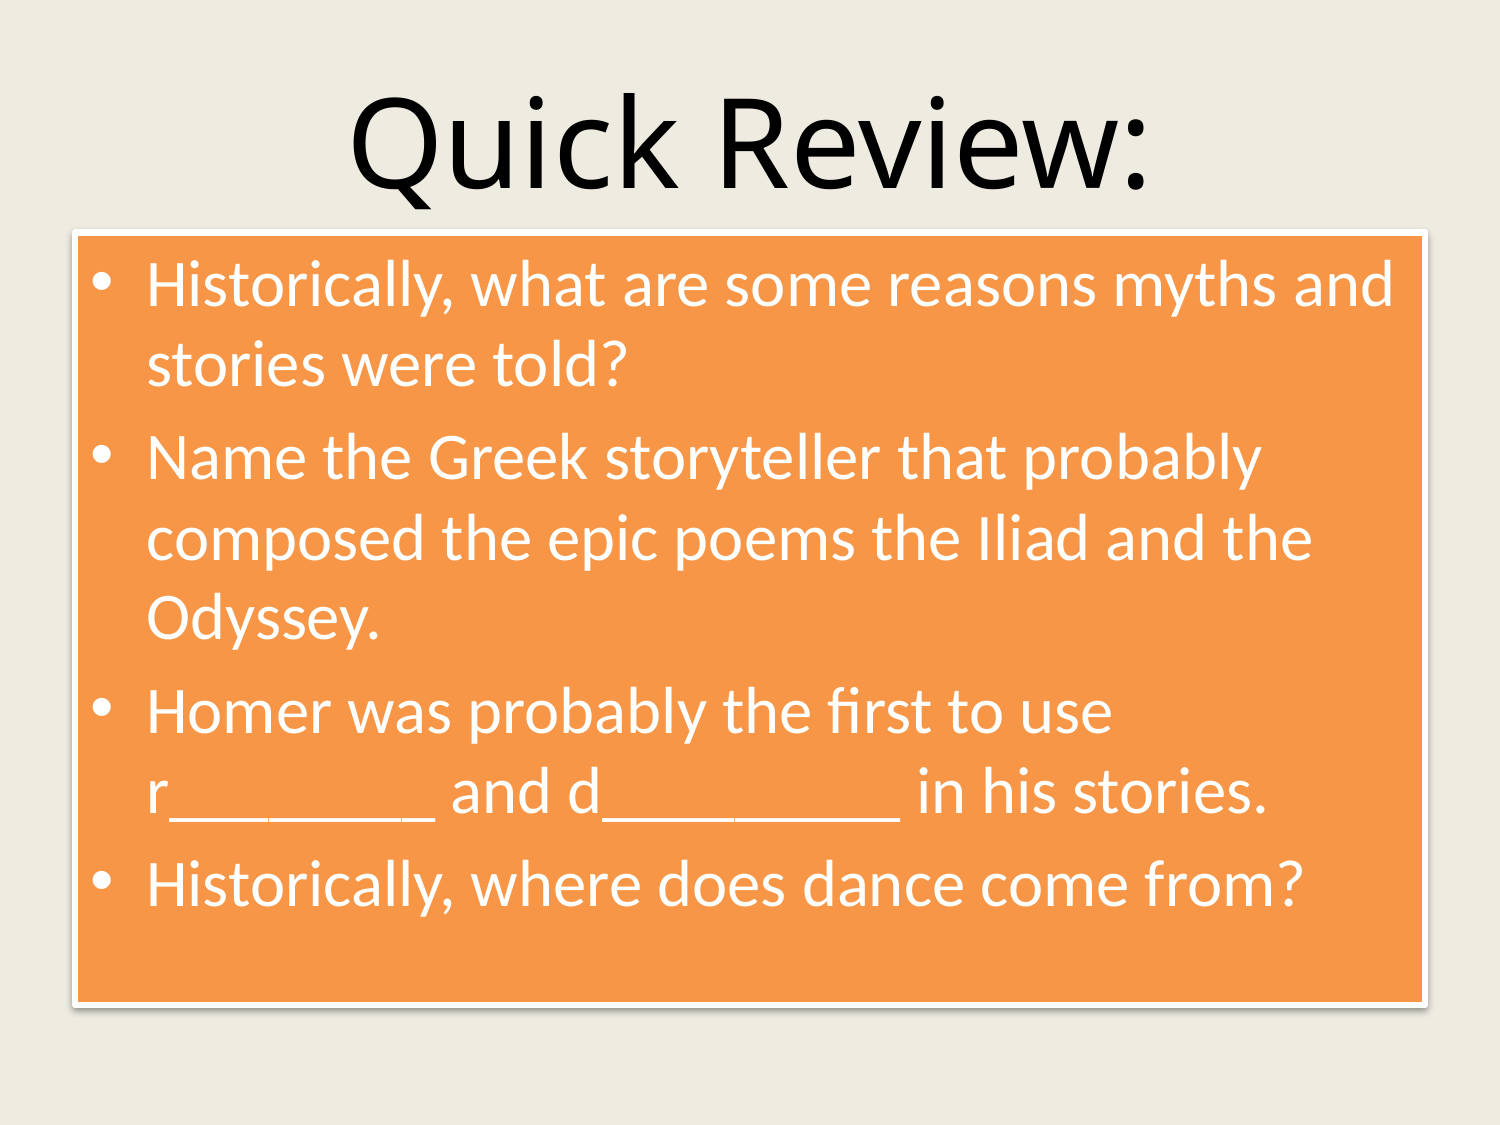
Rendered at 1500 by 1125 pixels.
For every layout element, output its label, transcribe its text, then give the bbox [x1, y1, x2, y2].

title Quick Review: [75, 45, 1425, 228]
list Historically, what are some reasons myths and stories were told? Name the Greek storyteller that probably composed the epic poems the Iliad and the Odyssey. Homer was probably the first to use r________ and d_________ in his stories. Historically, where does dance come from? [72, 229, 1428, 1008]
